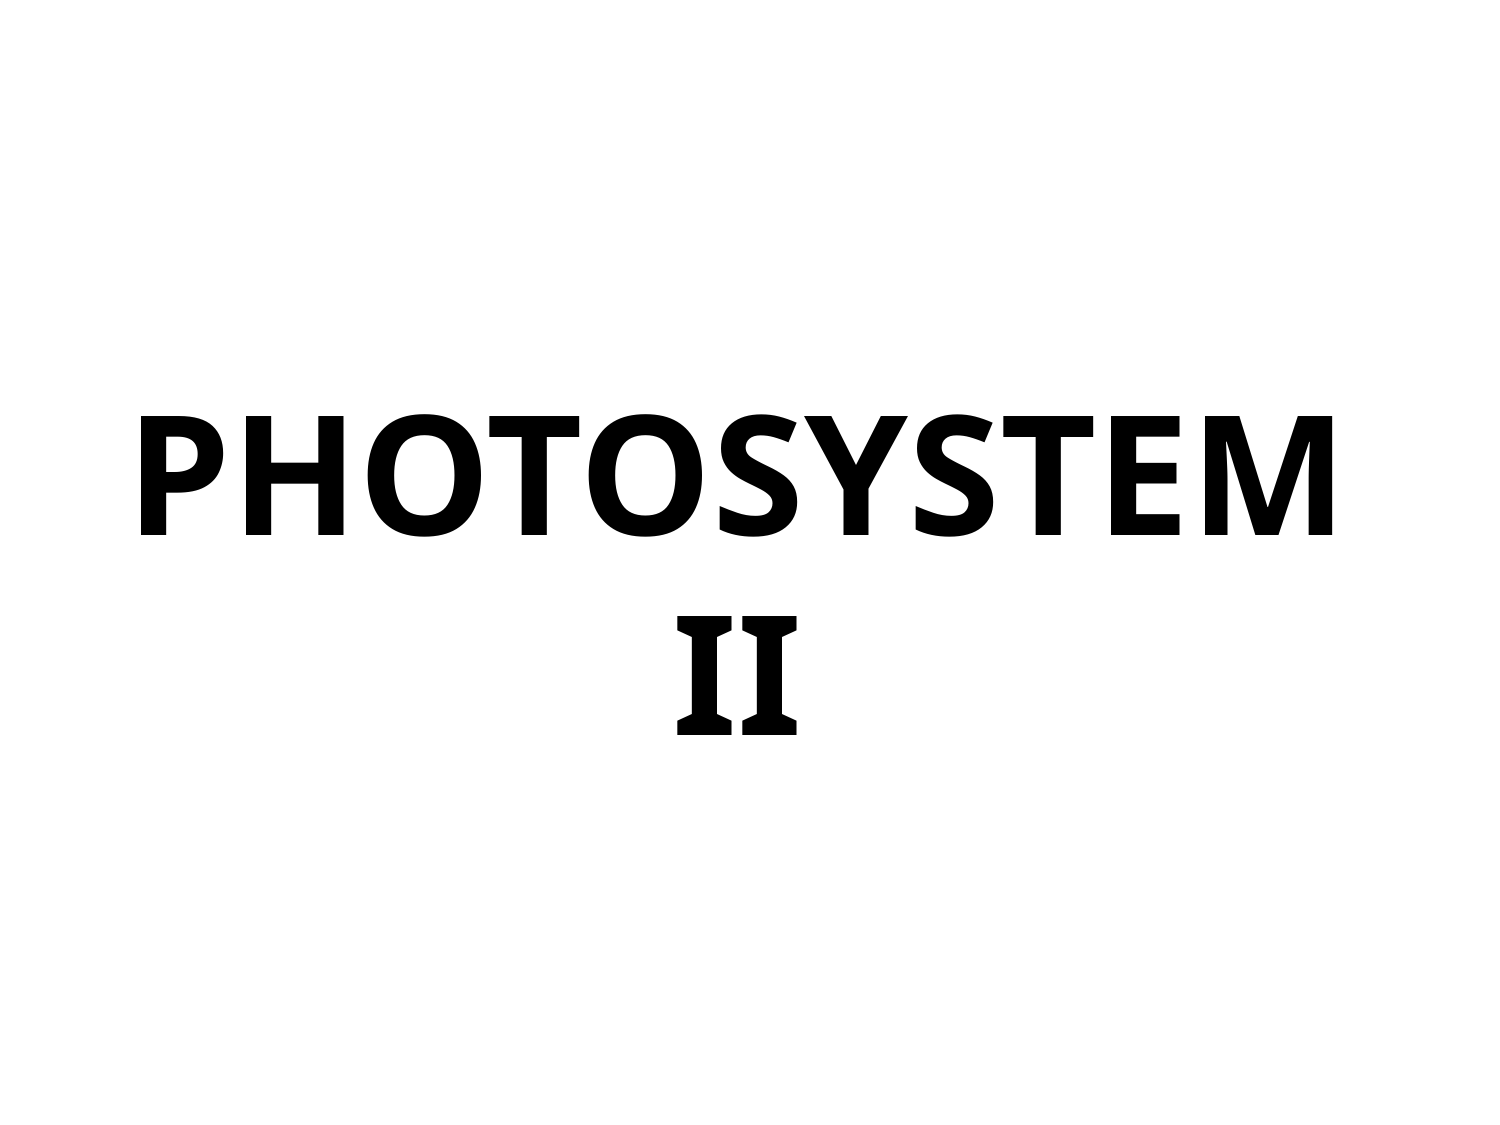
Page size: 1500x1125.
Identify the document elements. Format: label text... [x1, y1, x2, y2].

title PHOTOSYSTEM II [62, 474, 1413, 663]
